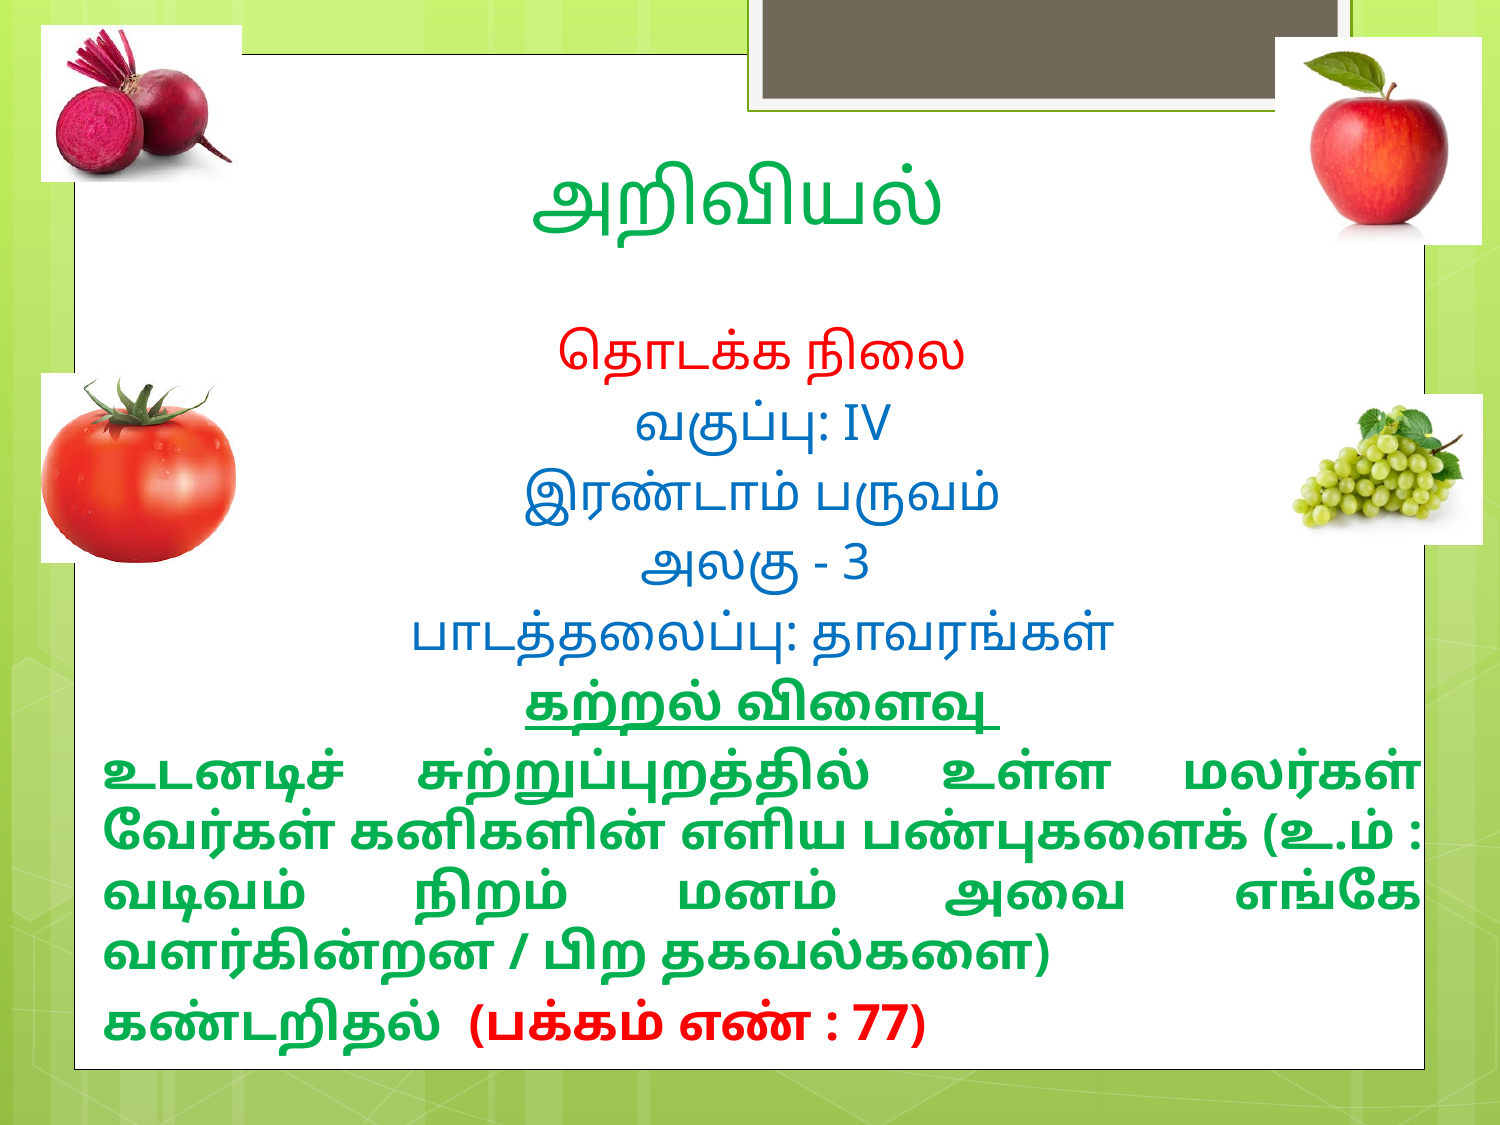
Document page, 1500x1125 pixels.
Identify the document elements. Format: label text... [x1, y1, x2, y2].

list தொடக்க நிலை வகுப்பு: IV இரண்டாம் பருவம் அலகு - 3 பாடத்தலைப்பு: தாவரங்கள் கற்றல் விளைவு உடனடிச் சுற்றுப்புறத்தில் உள்ள மலர்கள் வேர்கள் கனிகளின் எளிய பண்புகளைக் (உ.ம் : வடிவம் நிறம் மனம் அவை எங்கே வளர்கின்றன / பிற தகவல்களை) கண்டறிதல் (பக்கம் எண் : 77) [87, 312, 1438, 1088]
title அறிவியல் [162, 59, 1269, 247]
picture [41, 25, 243, 182]
picture [41, 373, 236, 563]
picture [1274, 393, 1484, 545]
picture [1274, 37, 1483, 245]
